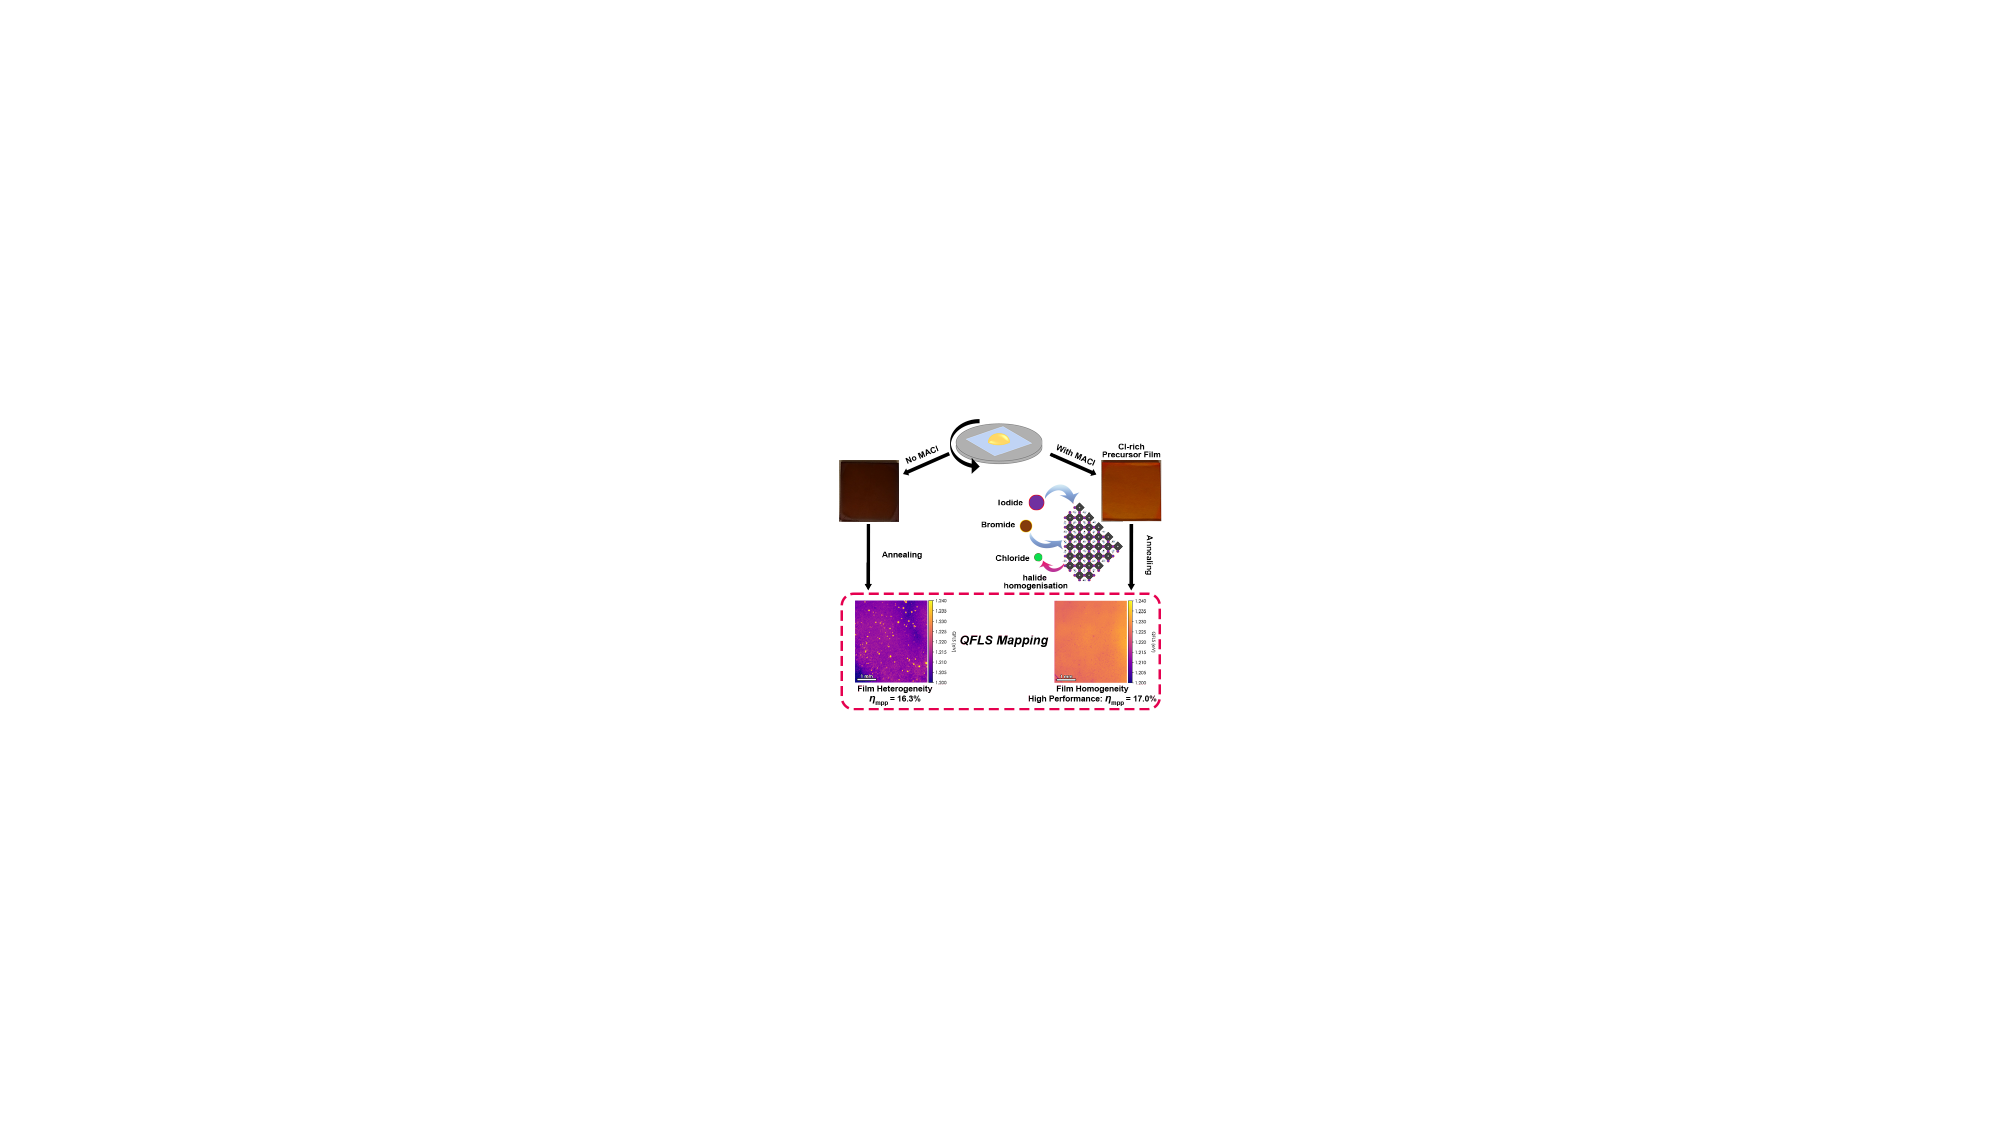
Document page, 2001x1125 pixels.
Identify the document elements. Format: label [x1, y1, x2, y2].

picture [837, 414, 1163, 711]
